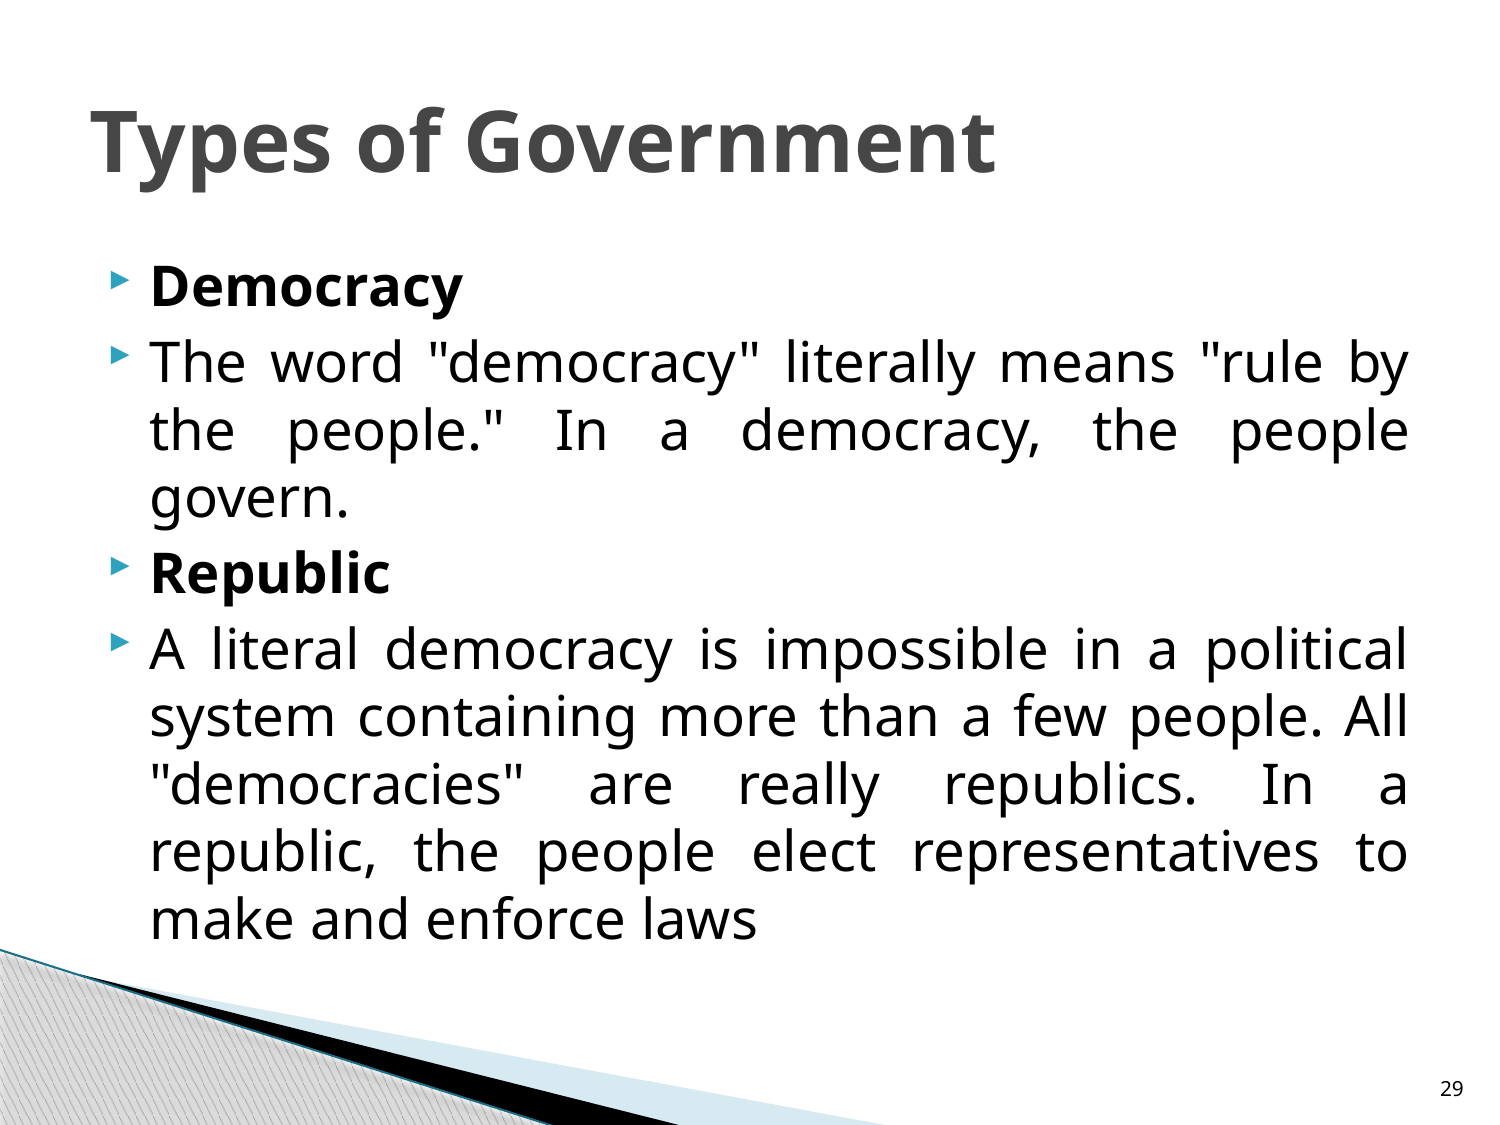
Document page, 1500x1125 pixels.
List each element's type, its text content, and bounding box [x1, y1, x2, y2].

list Democracy The word "democracy" literally means "rule by the people." In a democracy, the people govern. Republic A literal democracy is impossible in a political system containing more than a few people. All "democracies" are really republics. In a republic, the people elect representatives to make and enforce laws [75, 243, 1425, 986]
slide_number 29 [1418, 1051, 1479, 1112]
title Types of Government [75, 45, 1425, 233]
